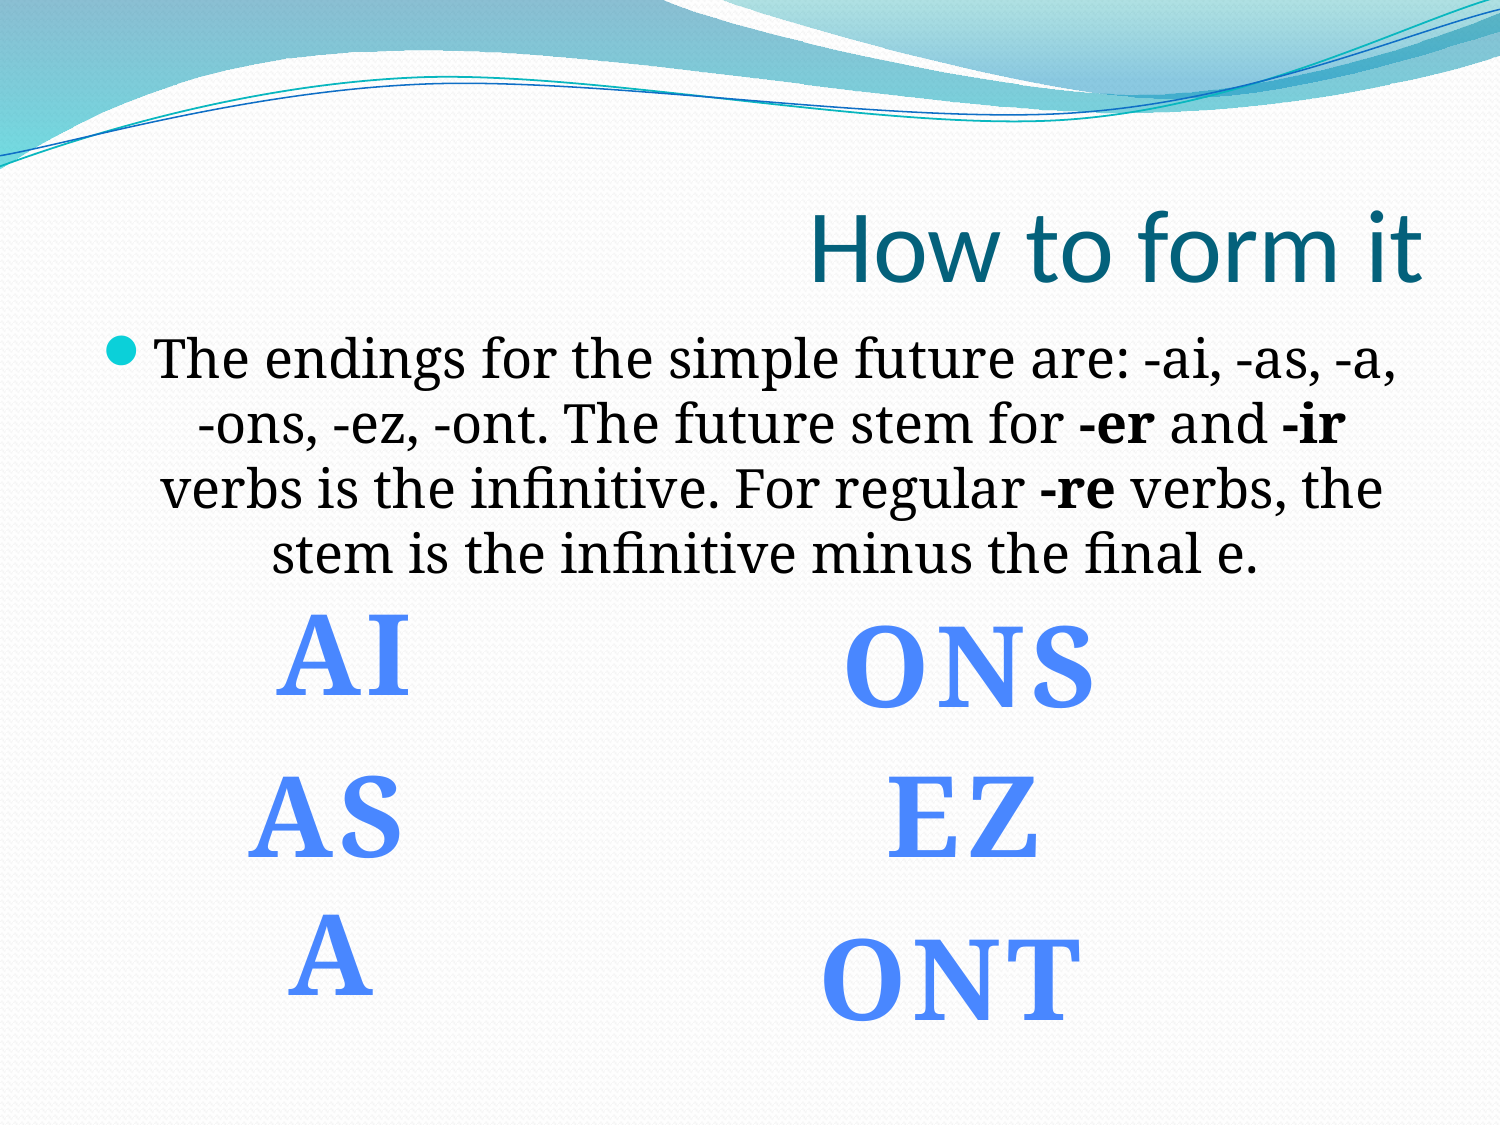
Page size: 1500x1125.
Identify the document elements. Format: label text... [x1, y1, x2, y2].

text_box EZ [871, 737, 1057, 888]
text_box A [273, 874, 389, 1025]
text_box AI [261, 574, 428, 725]
text_box ONS [826, 587, 1113, 738]
text_box AS [233, 737, 421, 888]
text_box ONT [803, 899, 1097, 1050]
list The endings for the simple future are: -ai, -as, -a, -ons, -ez, -ont. The future stem for -er and -ir verbs is the infinitive. For regular -re verbs, the stem is the infinitive minus the final e. [75, 317, 1425, 1038]
title How to form it [75, 115, 1425, 303]
